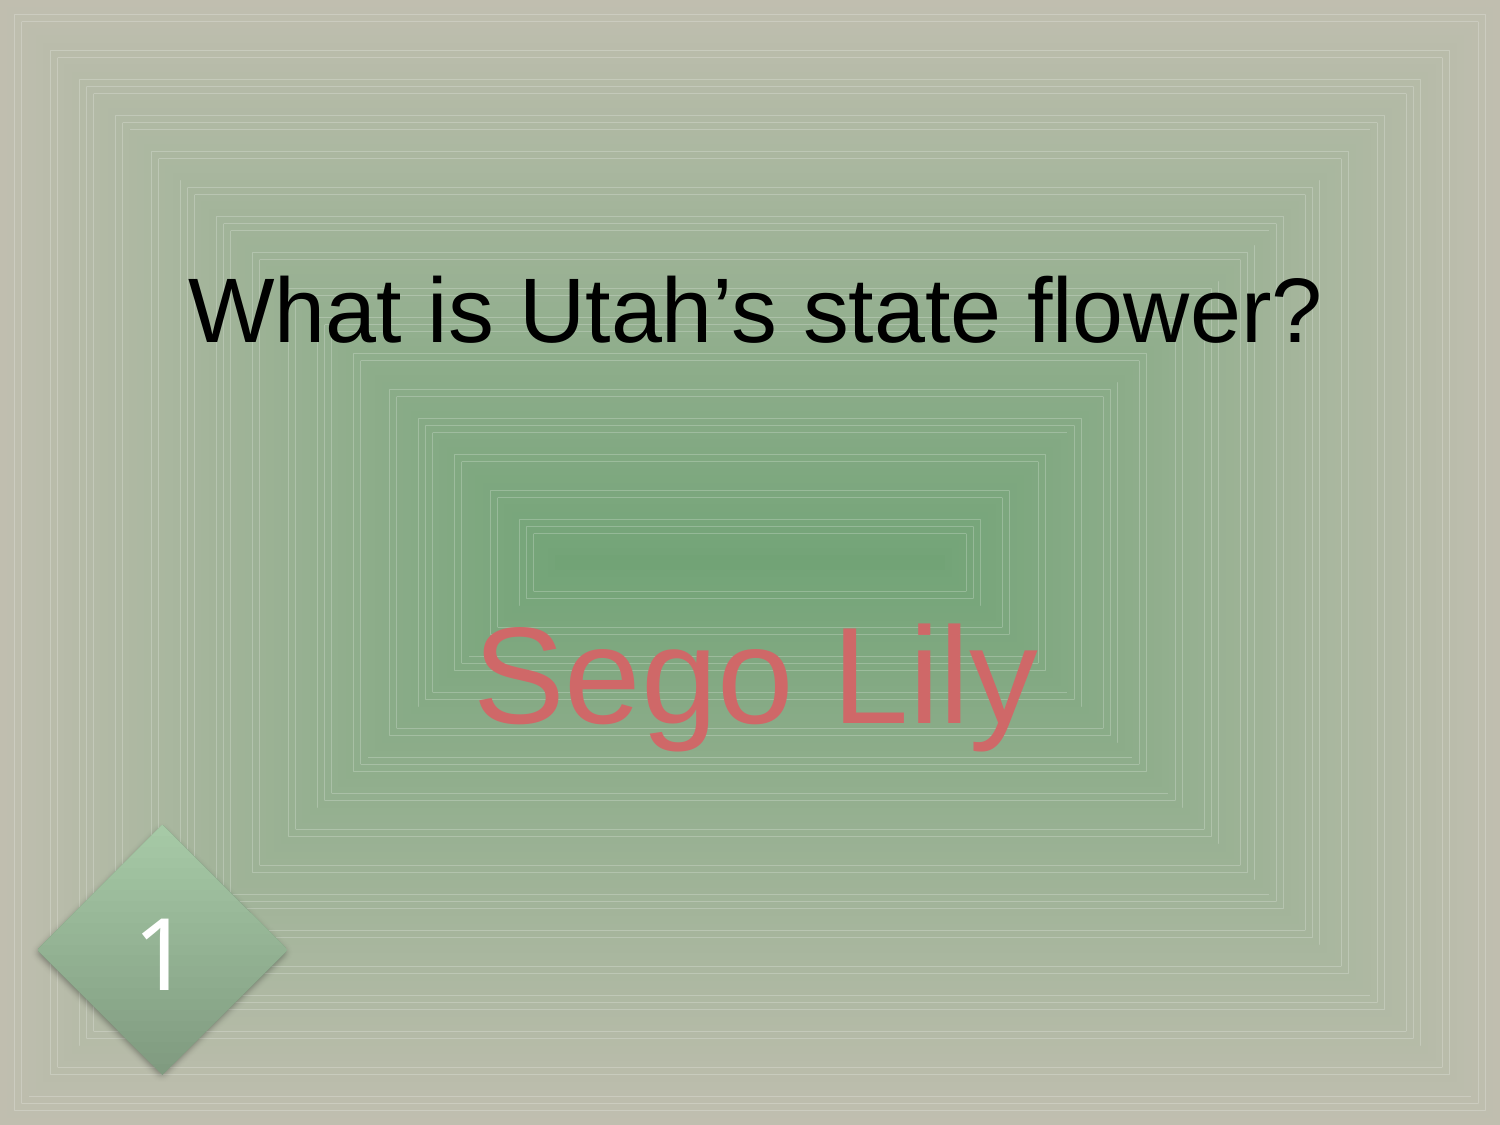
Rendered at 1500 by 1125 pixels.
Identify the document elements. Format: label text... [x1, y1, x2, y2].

text_box Sego Lily [112, 500, 1400, 838]
title What is Utah’s state flower? [112, 137, 1401, 476]
text_box 1 [37, 838, 288, 1075]
